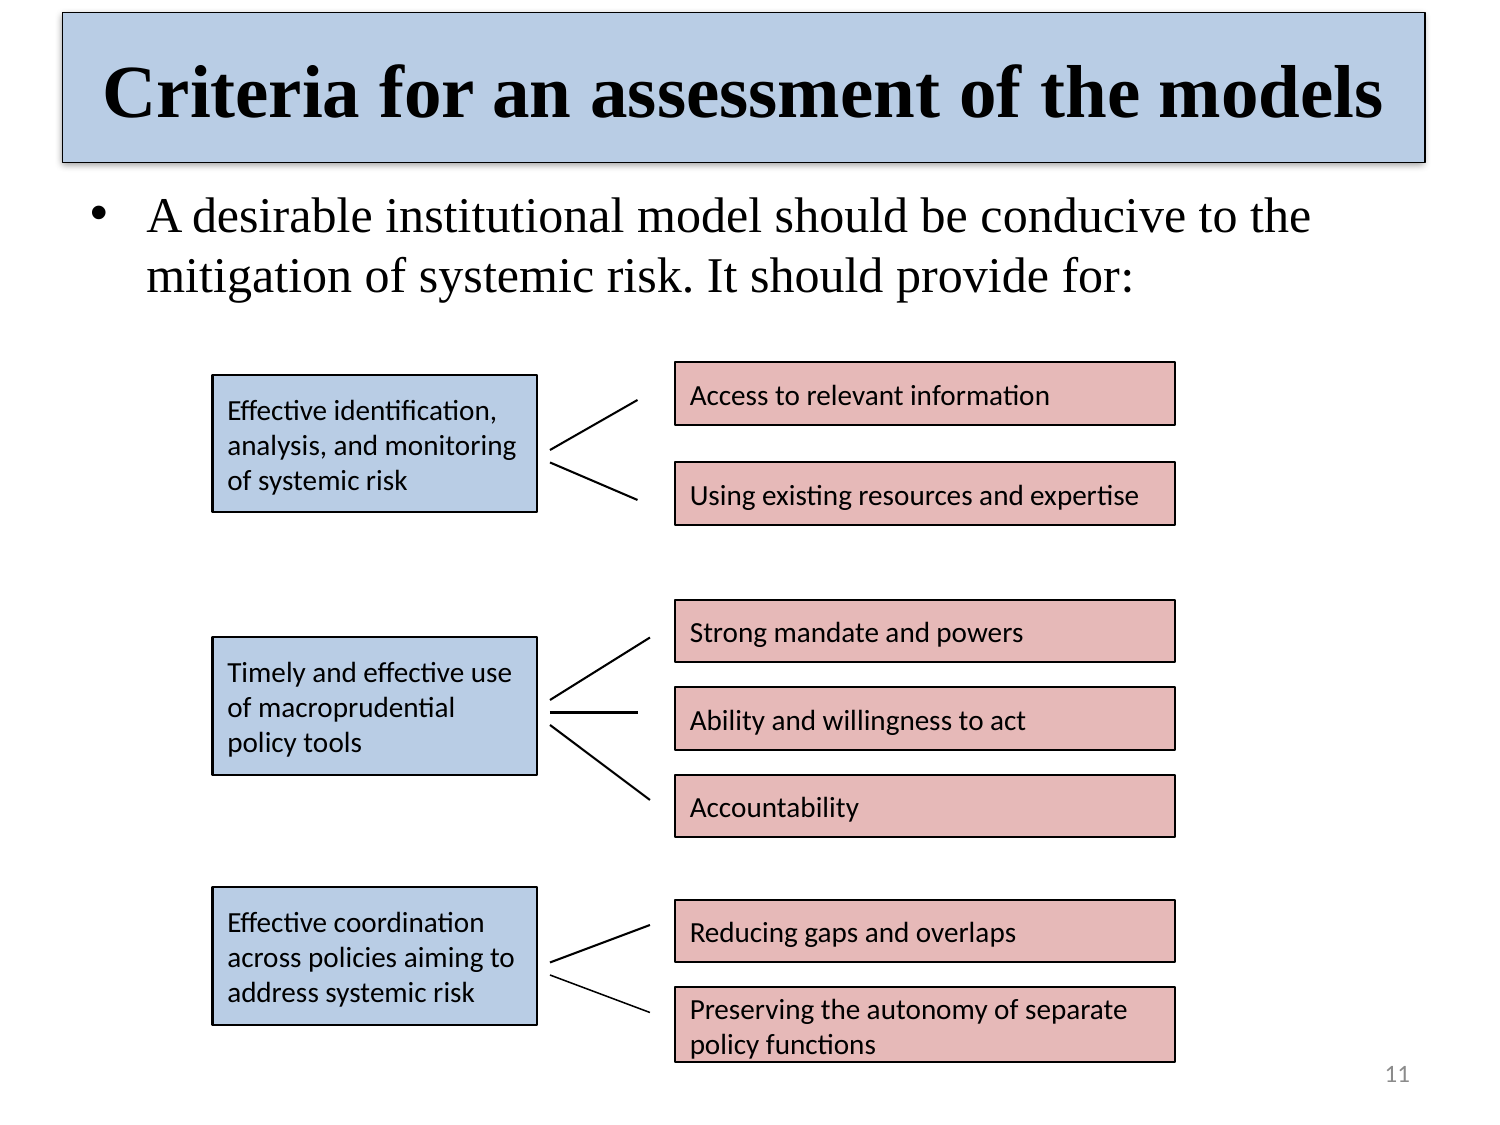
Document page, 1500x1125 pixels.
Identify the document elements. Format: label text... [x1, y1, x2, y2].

text_box Timely and effective use of macroprudential policy tools [210, 635, 539, 777]
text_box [549, 637, 651, 701]
text_box Ability and willingness to act [673, 685, 1177, 752]
text_box Reducing gaps and overlaps [673, 898, 1177, 964]
slide_number 11 [1175, 1042, 1425, 1103]
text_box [549, 924, 651, 963]
text_box Effective identification, analysis, and monitoring of systemic risk [210, 373, 539, 514]
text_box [549, 462, 638, 501]
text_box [549, 974, 651, 1013]
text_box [549, 399, 638, 451]
text_box Using existing resources and expertise [673, 460, 1177, 527]
text_box Effective coordination across policies aiming to address systemic risk [210, 885, 539, 1027]
text_box Preserving the autonomy of separate policy functions [673, 985, 1177, 1064]
text_box Access to relevant information [673, 360, 1177, 427]
list A desirable institutional model should be conducive to the mitigation of systemic risk. It should provide for: [75, 174, 1425, 1075]
text_box Strong mandate and powers [673, 598, 1177, 664]
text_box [549, 724, 651, 801]
text_box Accountability [673, 773, 1177, 839]
title Criteria for an assessment of the models [62, 12, 1426, 163]
